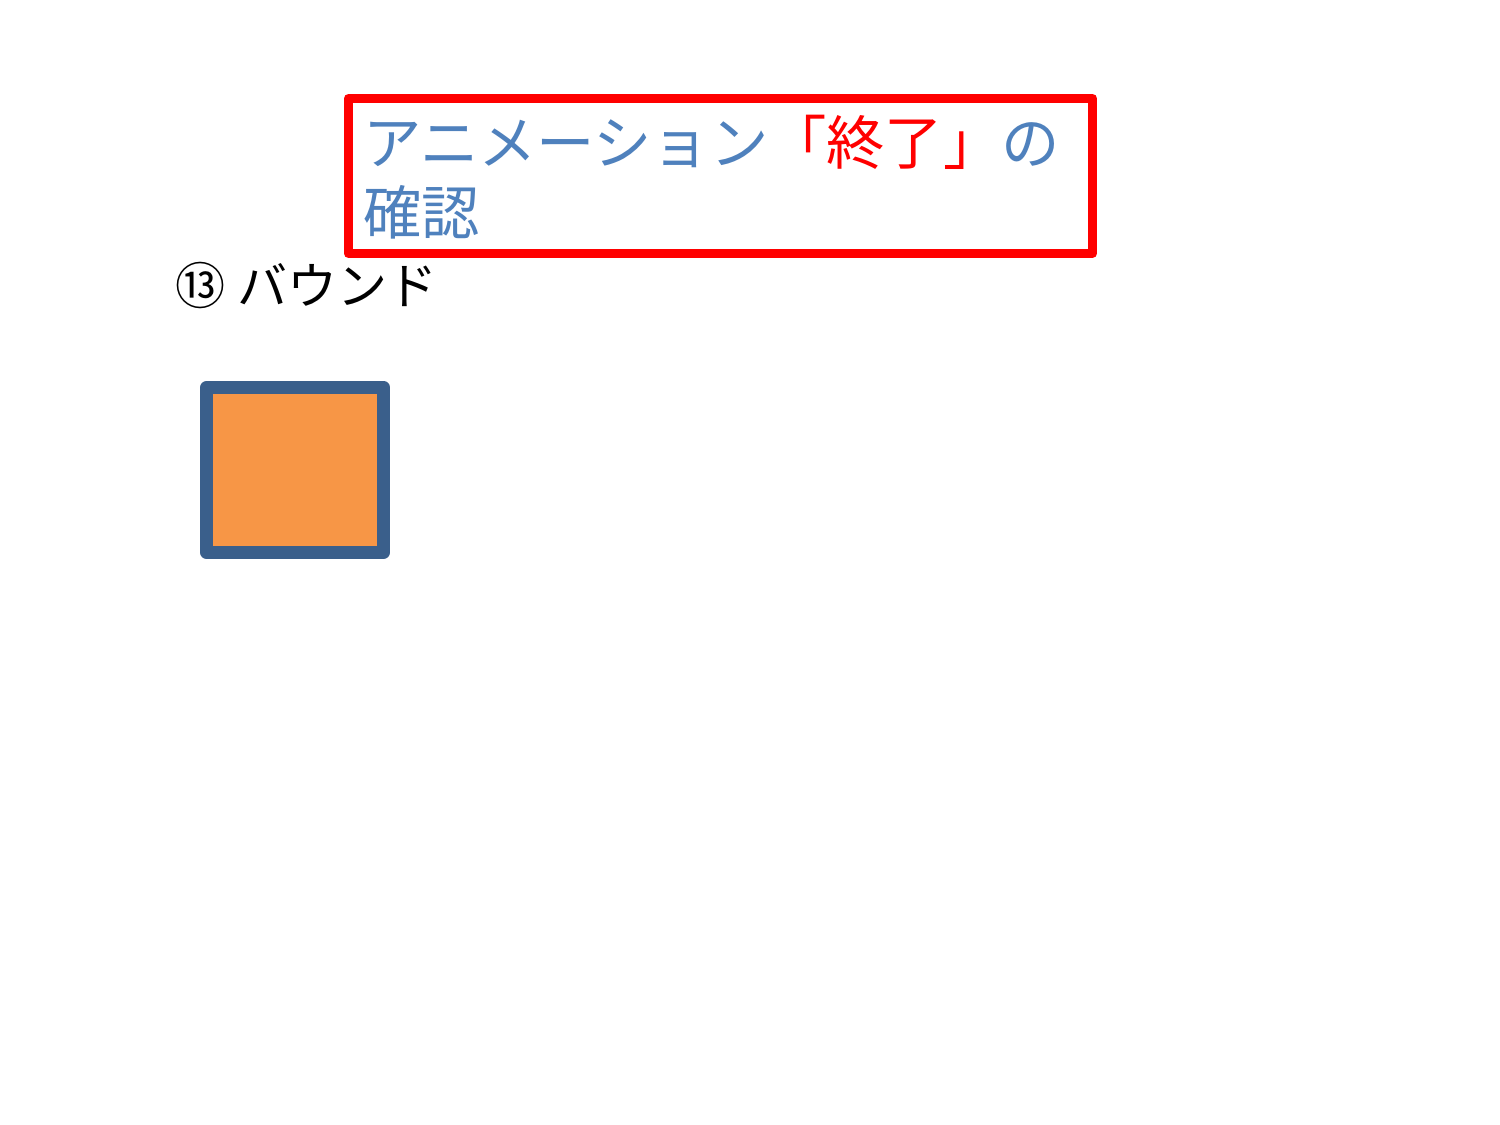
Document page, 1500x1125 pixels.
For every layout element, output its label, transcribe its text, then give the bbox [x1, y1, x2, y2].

text_box アニメーション「終了」の確認 [348, 98, 1093, 254]
text_box ⑬バウンド [160, 246, 609, 322]
text_box [204, 385, 386, 555]
